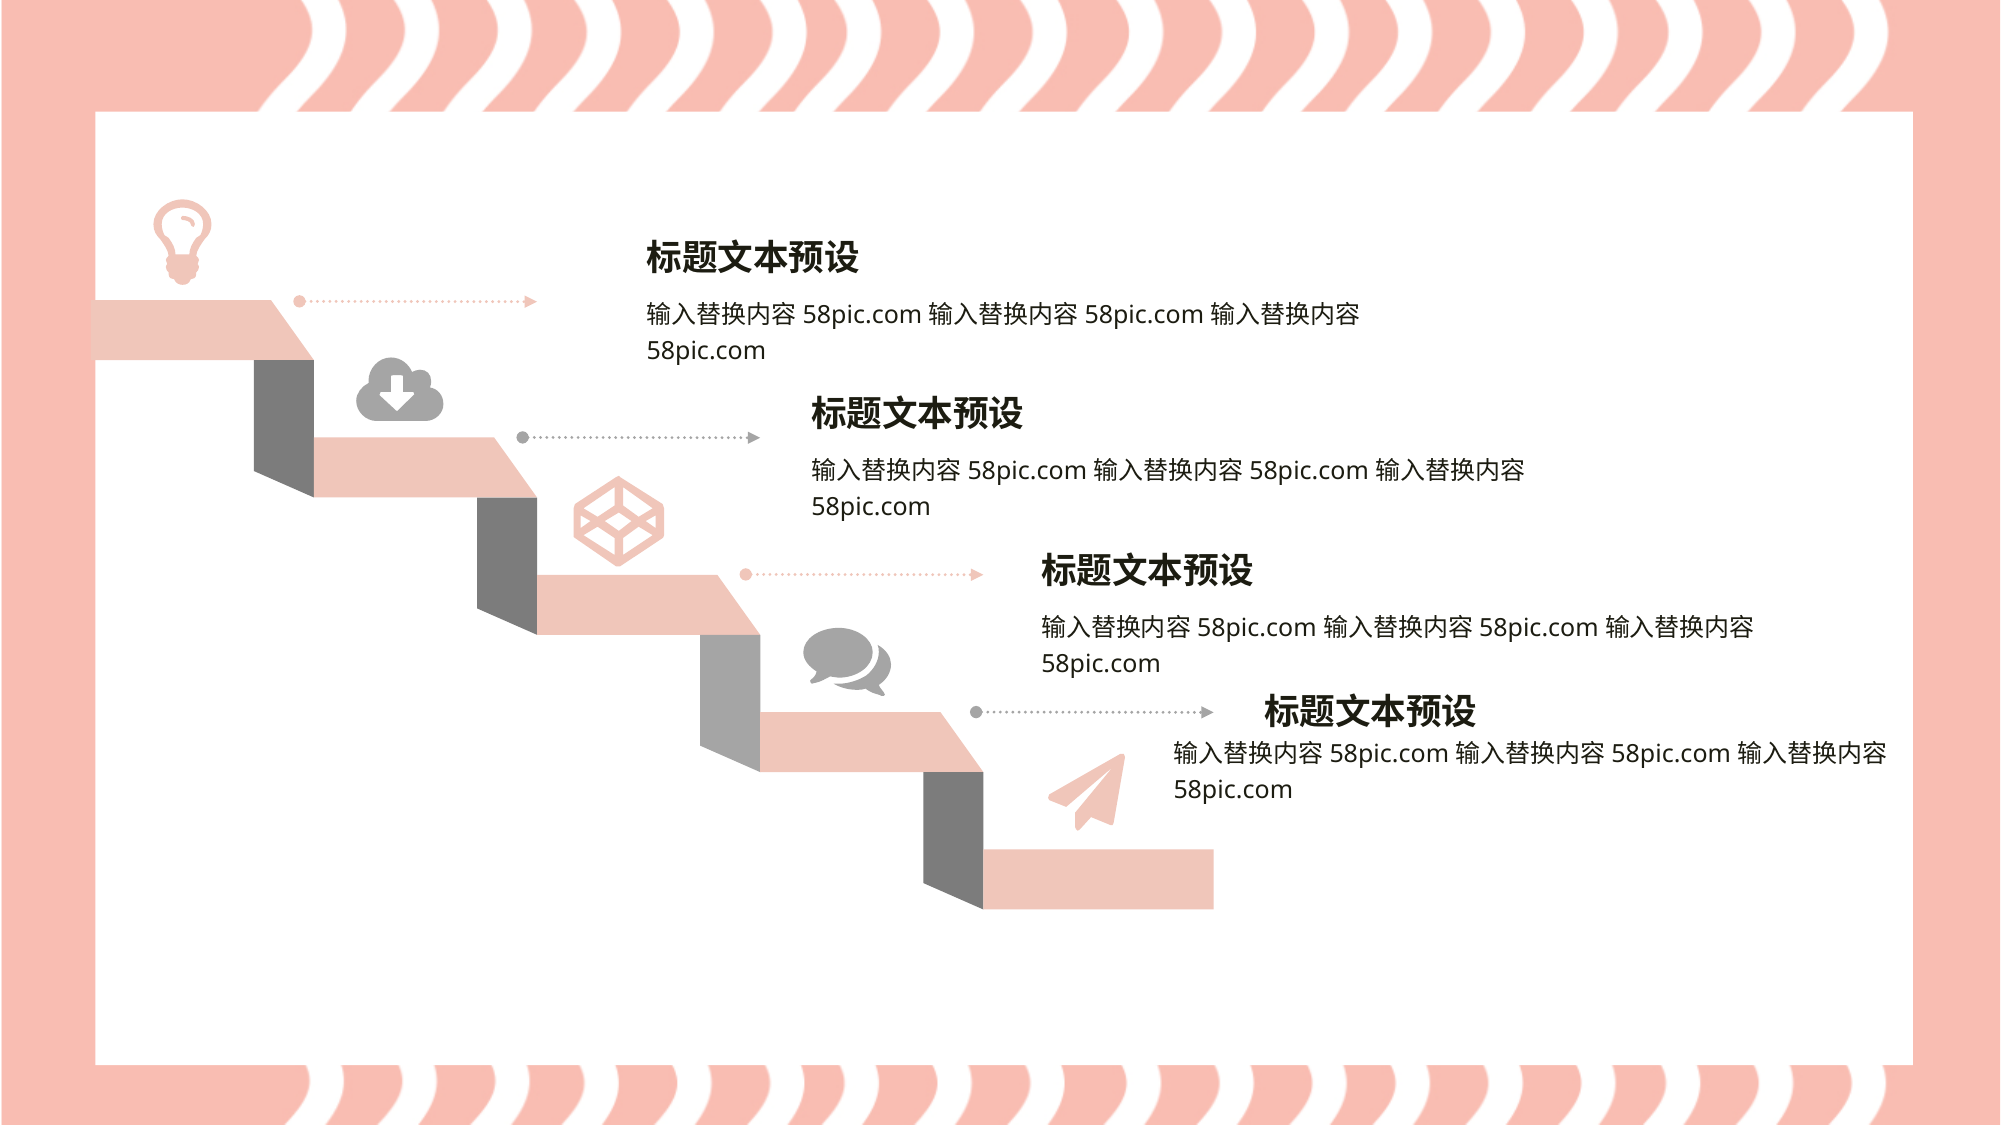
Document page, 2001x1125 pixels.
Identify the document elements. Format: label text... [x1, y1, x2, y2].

text_box [356, 357, 444, 421]
text_box [803, 627, 873, 684]
text_box [573, 475, 665, 567]
text_box [1048, 753, 1126, 831]
text_box 输入替换内容58pic.com输入替换内容58pic.com输入替换内容58pic.com [796, 441, 1605, 534]
text_box 输入替换内容58pic.com输入替换内容58pic.com输入替换内容58pic.com [1158, 724, 1967, 816]
text_box 输入替换内容58pic.com输入替换内容58pic.com输入替换内容58pic.com [631, 284, 1440, 377]
text_box 标题文本预设 [796, 383, 1157, 442]
text_box [538, 574, 760, 635]
text_box [983, 849, 1214, 910]
text_box 标题文本预设 [631, 227, 993, 285]
text_box [833, 644, 892, 696]
text_box 标题文本预设 [1249, 681, 1610, 740]
text_box [153, 199, 212, 285]
picture [3, 0, 1999, 1125]
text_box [313, 437, 538, 635]
text_box 输入替换内容58pic.com输入替换内容58pic.com输入替换内容58pic.com [1026, 598, 1835, 690]
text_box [90, 300, 314, 498]
text_box [700, 634, 761, 773]
text_box [923, 772, 984, 910]
text_box [760, 712, 984, 773]
text_box 标题文本预设 [1026, 540, 1387, 599]
